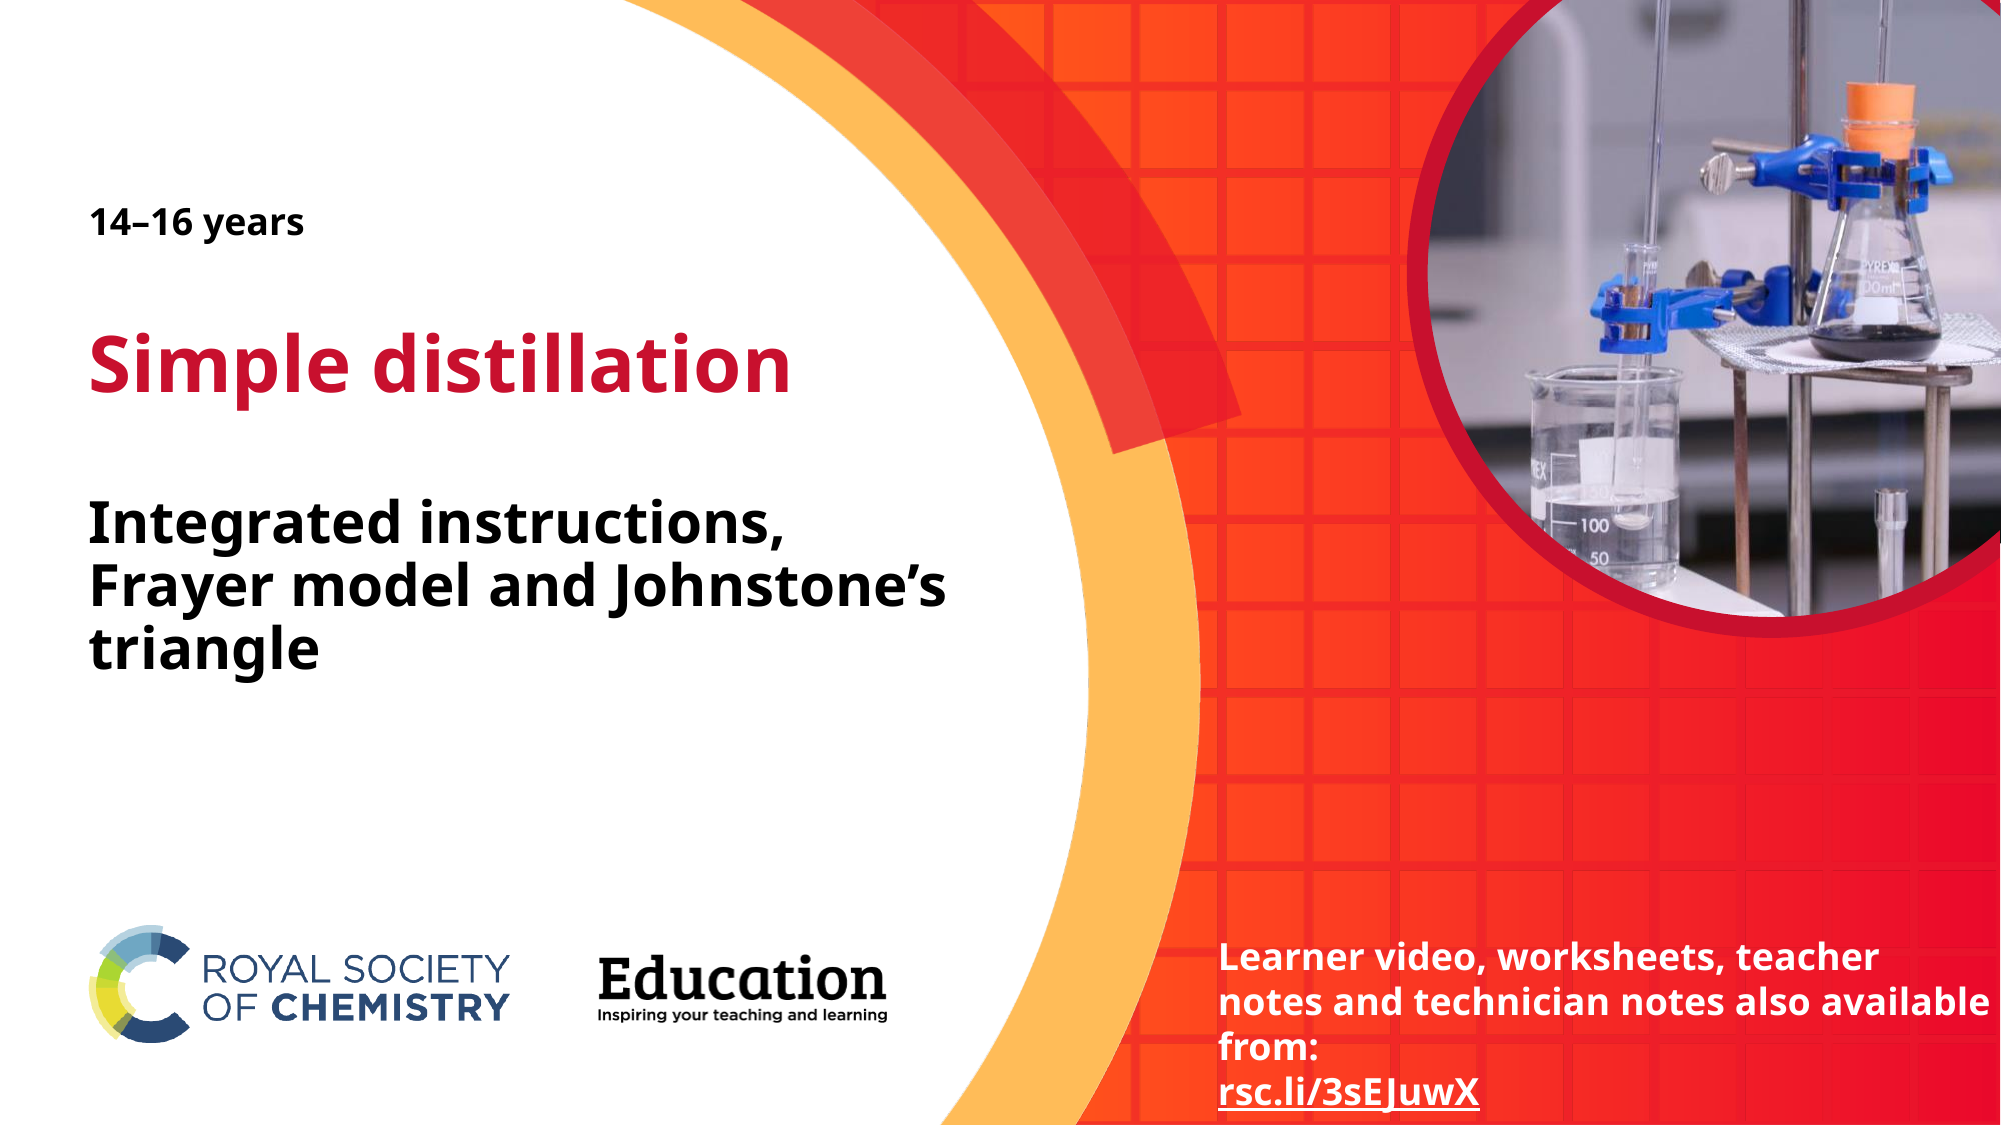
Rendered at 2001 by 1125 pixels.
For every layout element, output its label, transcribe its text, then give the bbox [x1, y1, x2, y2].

title 14–16 years [88, 203, 945, 259]
text_box [1416, 0, 2000, 629]
picture [0, 0, 2001, 1125]
subtitle Simple distillation Integrated instructions, Frayer model and Johnstone’s triangle [88, 324, 983, 727]
